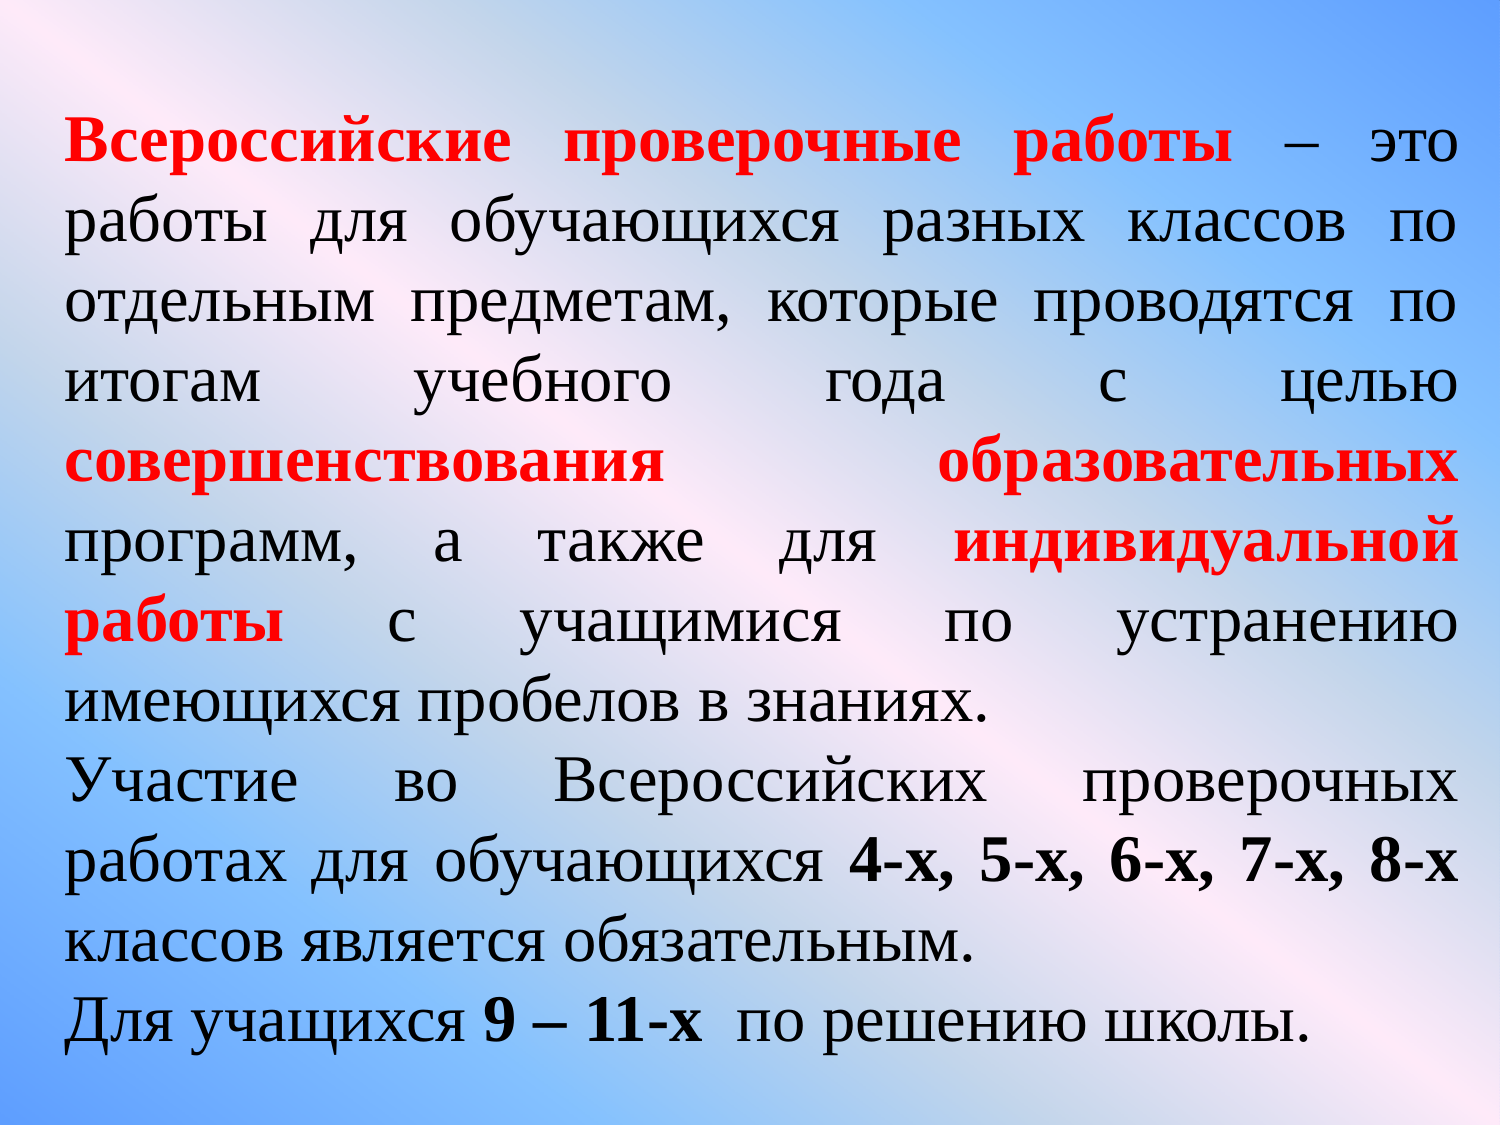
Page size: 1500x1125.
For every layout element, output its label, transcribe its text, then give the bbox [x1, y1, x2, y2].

text_box Всероссийские проверочные работы – это работы для обучающихся разных классов по отдельным предметам, которые проводятся по итогам учебного года с целью совершенствования образовательных программ, а также для индивидуальной работы с учащимися по устранению имеющихся пробелов в знаниях. Участие во Всероссийских проверочных работах для обучающихся 4-х, 5-х, 6-х, 7-х, 8-х классов является обязательным. Для учащихся 9 – 11-х по решению школы. [49, 87, 1475, 1062]
picture [0, 0, 1500, 1125]
